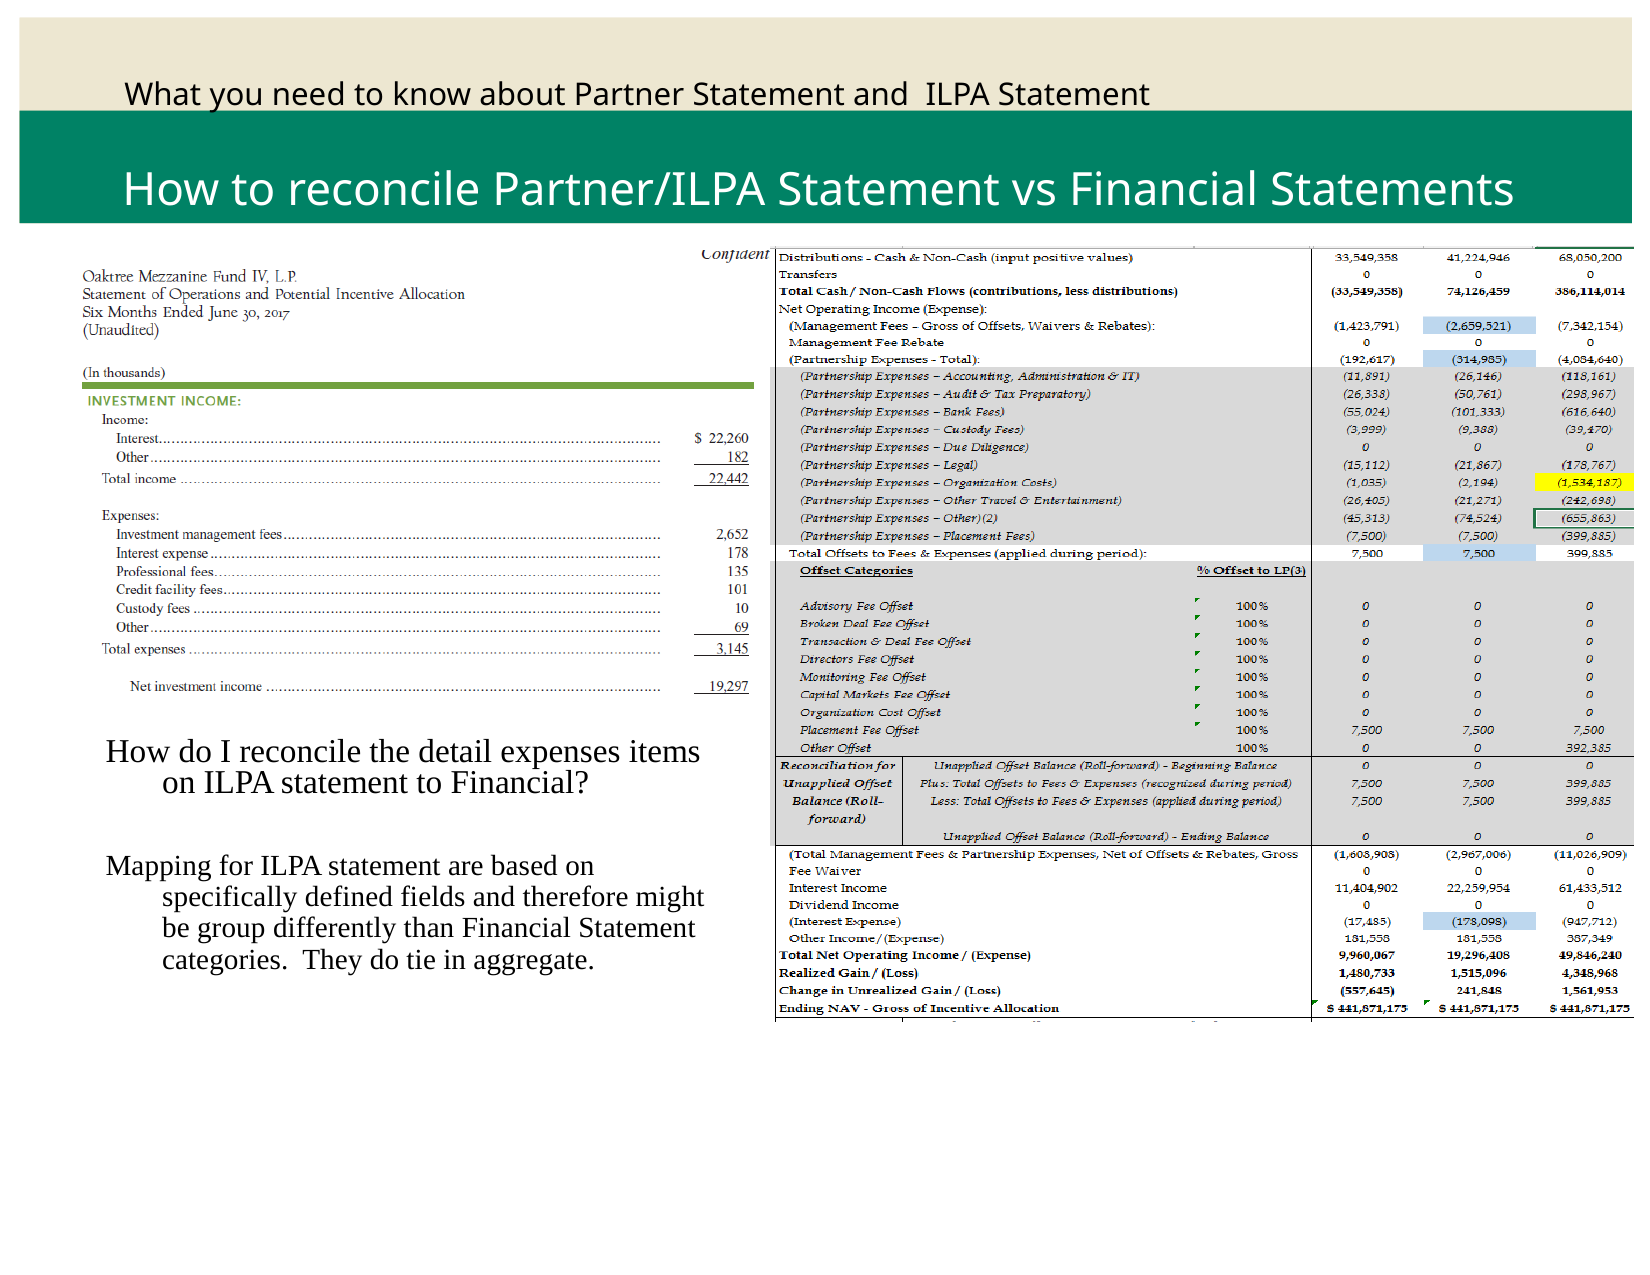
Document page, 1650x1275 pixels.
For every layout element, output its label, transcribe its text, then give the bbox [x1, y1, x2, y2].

picture [74, 246, 1634, 1023]
title How to reconcile Partner/ILPA Statement vs Financial Statements [105, 142, 1591, 231]
list How do I reconcile the detail expenses items on ILPA statement to Financial? Mapping for ILPA statement are based on specifically defined fields and therefore might be group differently than Financial Statement categories. They do tie in aggregate. [105, 737, 726, 1243]
